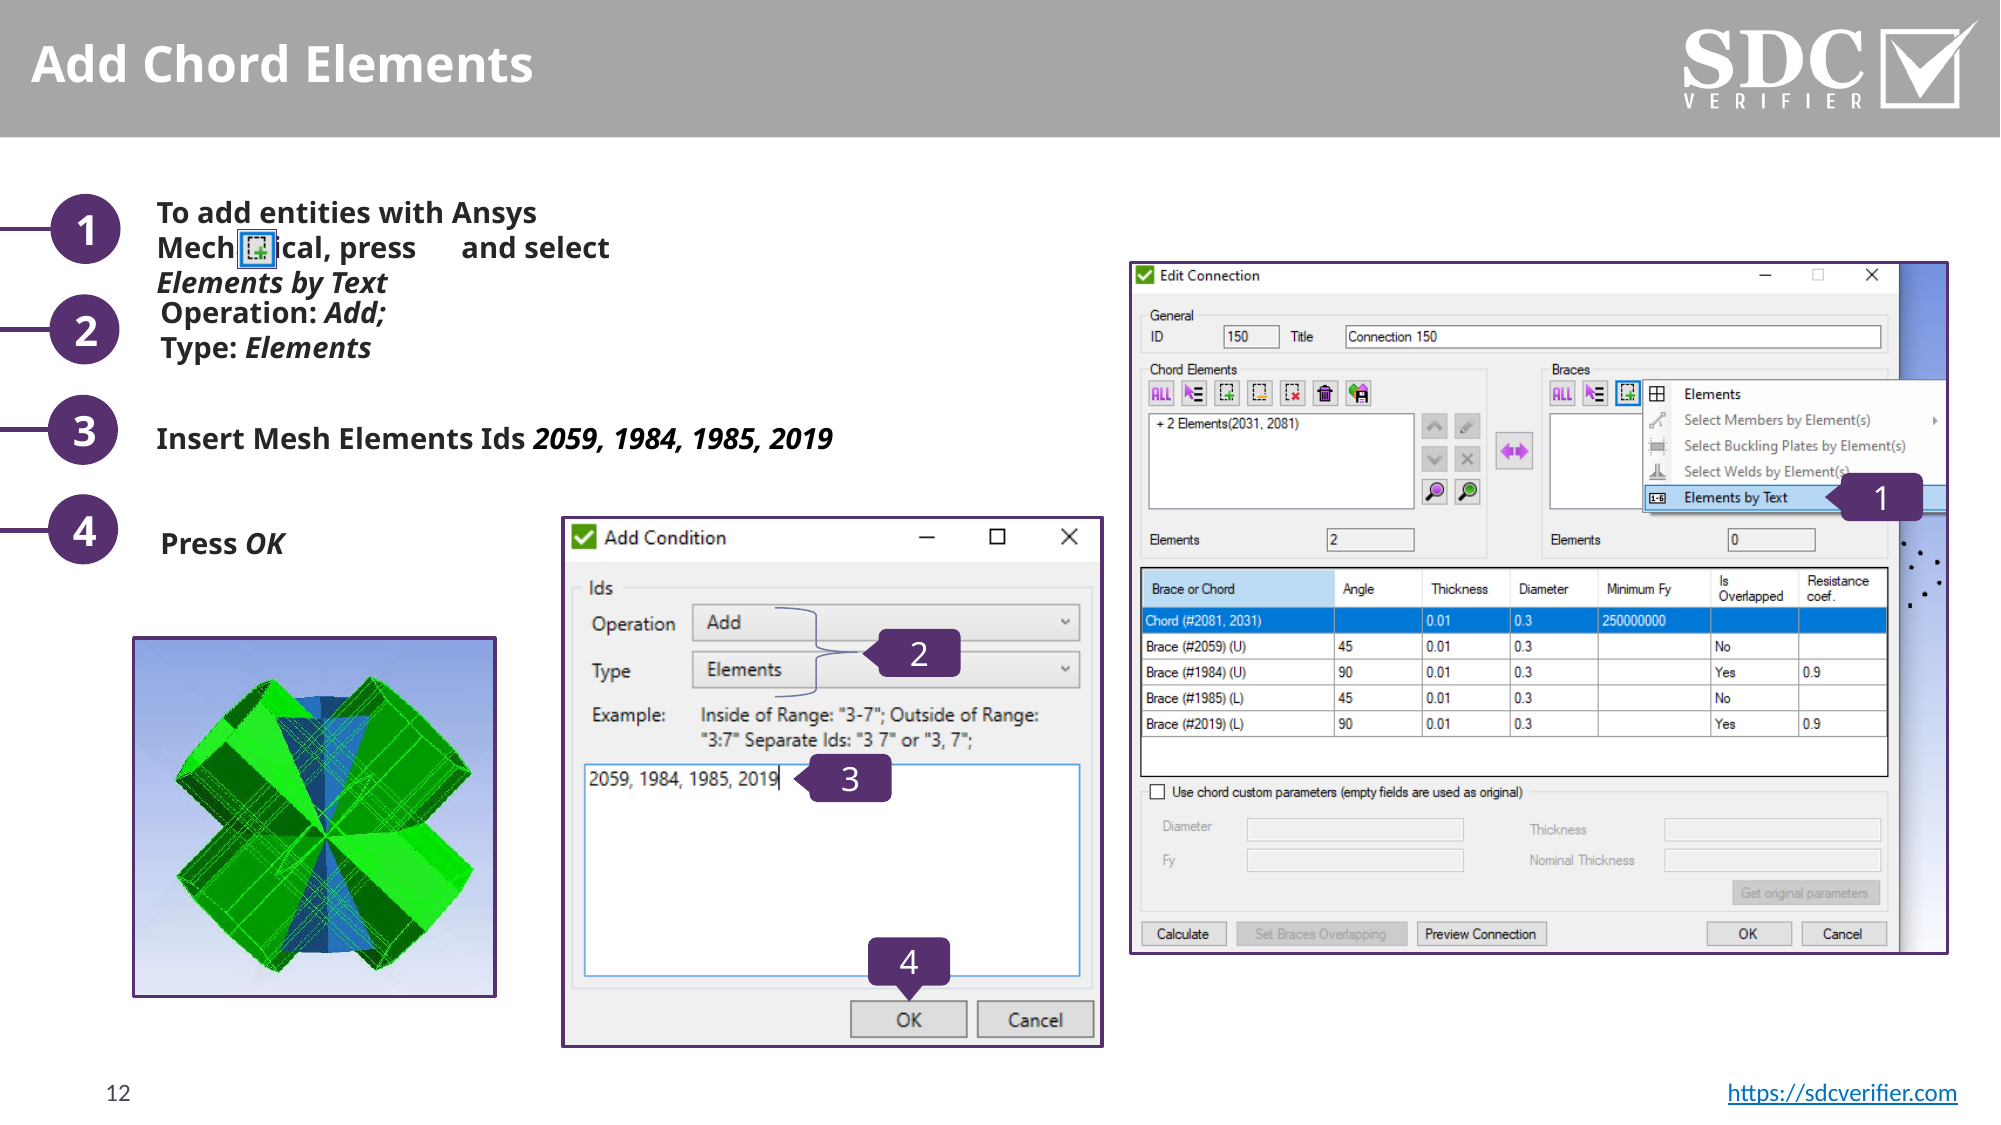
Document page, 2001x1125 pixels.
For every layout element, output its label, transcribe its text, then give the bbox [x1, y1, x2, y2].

picture [564, 518, 1101, 1046]
picture [1644, 0, 2000, 148]
picture [1131, 263, 1947, 952]
title Add Chord Elements [16, 24, 1948, 113]
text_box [862, 628, 961, 678]
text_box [0, 494, 119, 565]
text_box Operation: Add; Type: Elements [145, 286, 715, 375]
slide_number 12 [1, 1061, 146, 1122]
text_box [0, 394, 119, 466]
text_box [793, 753, 892, 803]
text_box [1824, 472, 1924, 522]
text_box Press OK [145, 518, 561, 606]
text_box Insert Mesh Elements Ids 2059, 1984, 1985, 2019 [141, 412, 869, 501]
picture [134, 639, 494, 995]
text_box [0, 294, 120, 365]
text_box To add entities with Ansys Mechanical, press and select Elements by Text [141, 187, 711, 275]
picture [237, 228, 277, 269]
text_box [0, 193, 121, 265]
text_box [867, 937, 951, 1002]
